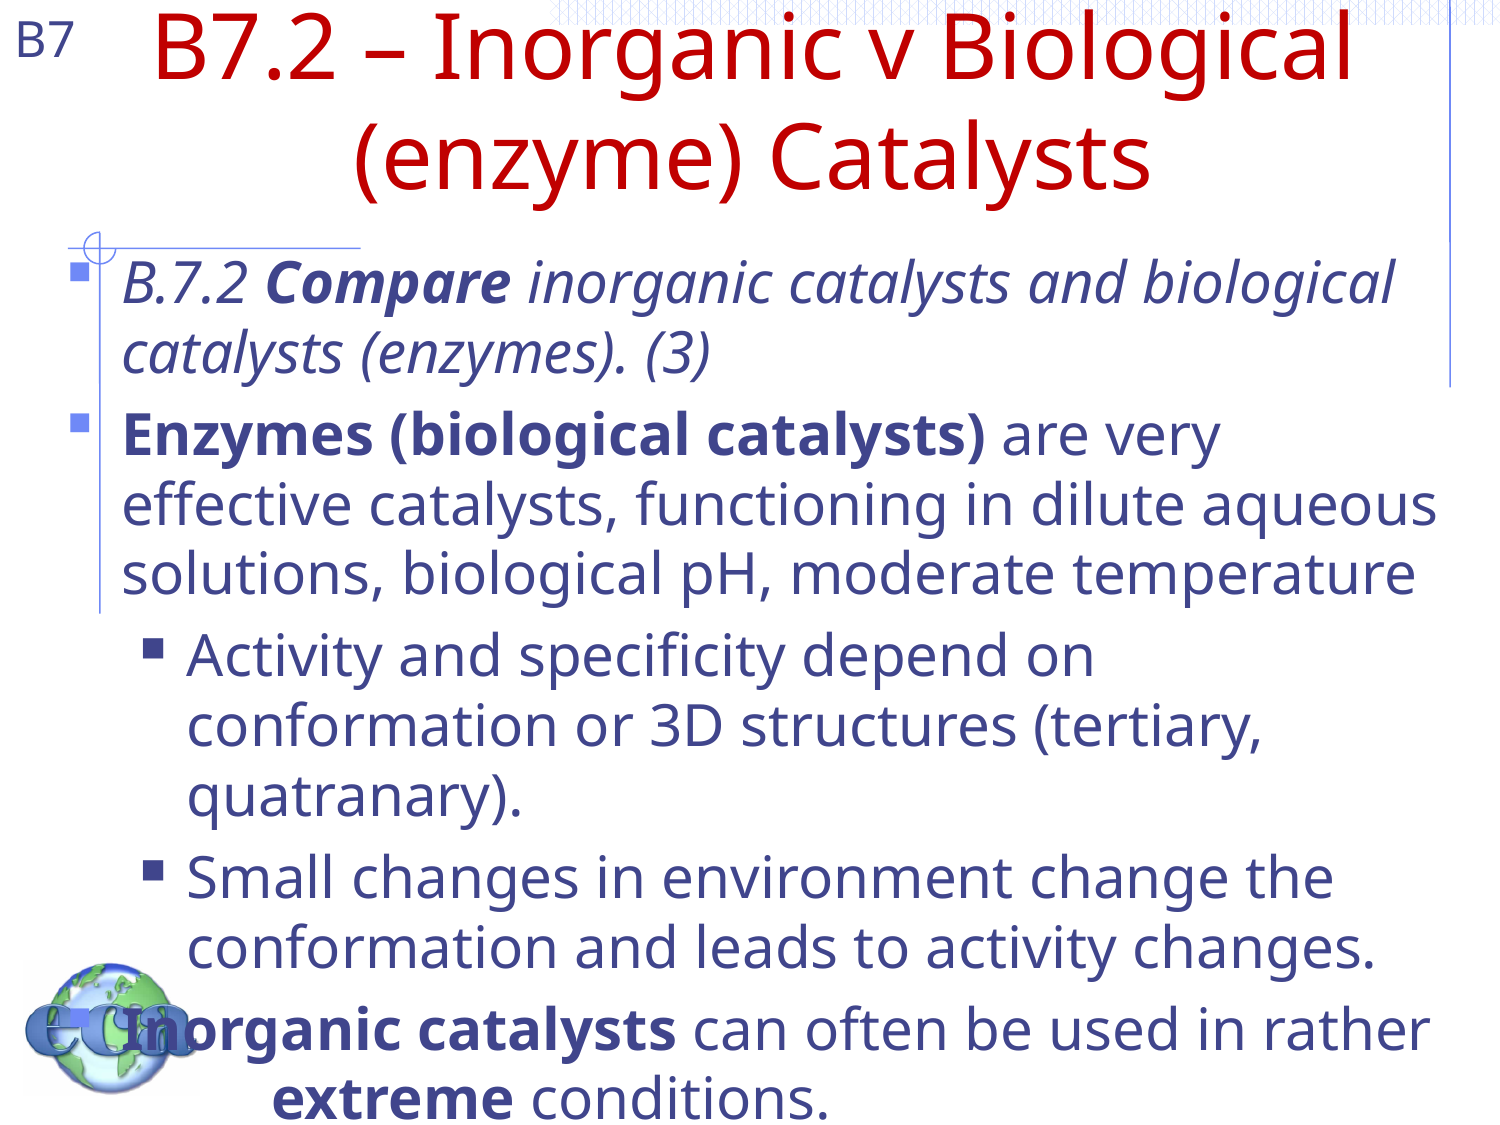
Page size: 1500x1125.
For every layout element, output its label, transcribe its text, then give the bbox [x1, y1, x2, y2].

title B7.2 – Inorganic v Biological (enzyme) Catalysts [41, 77, 1467, 216]
list B.7.2 Compare inorganic catalysts and biological catalysts (enzymes). (3) Enzymes (biological catalysts) are very effective catalysts, functioning in dilute aqueous solutions, biological pH, moderate temperature Activity and specificity depend on conformation or 3D structures (tertiary, quatranary). Small changes in environment change the conformation and leads to activity changes. Inorganic catalysts can often be used in rather extreme conditions. [49, 237, 1463, 976]
picture [23, 960, 200, 1096]
